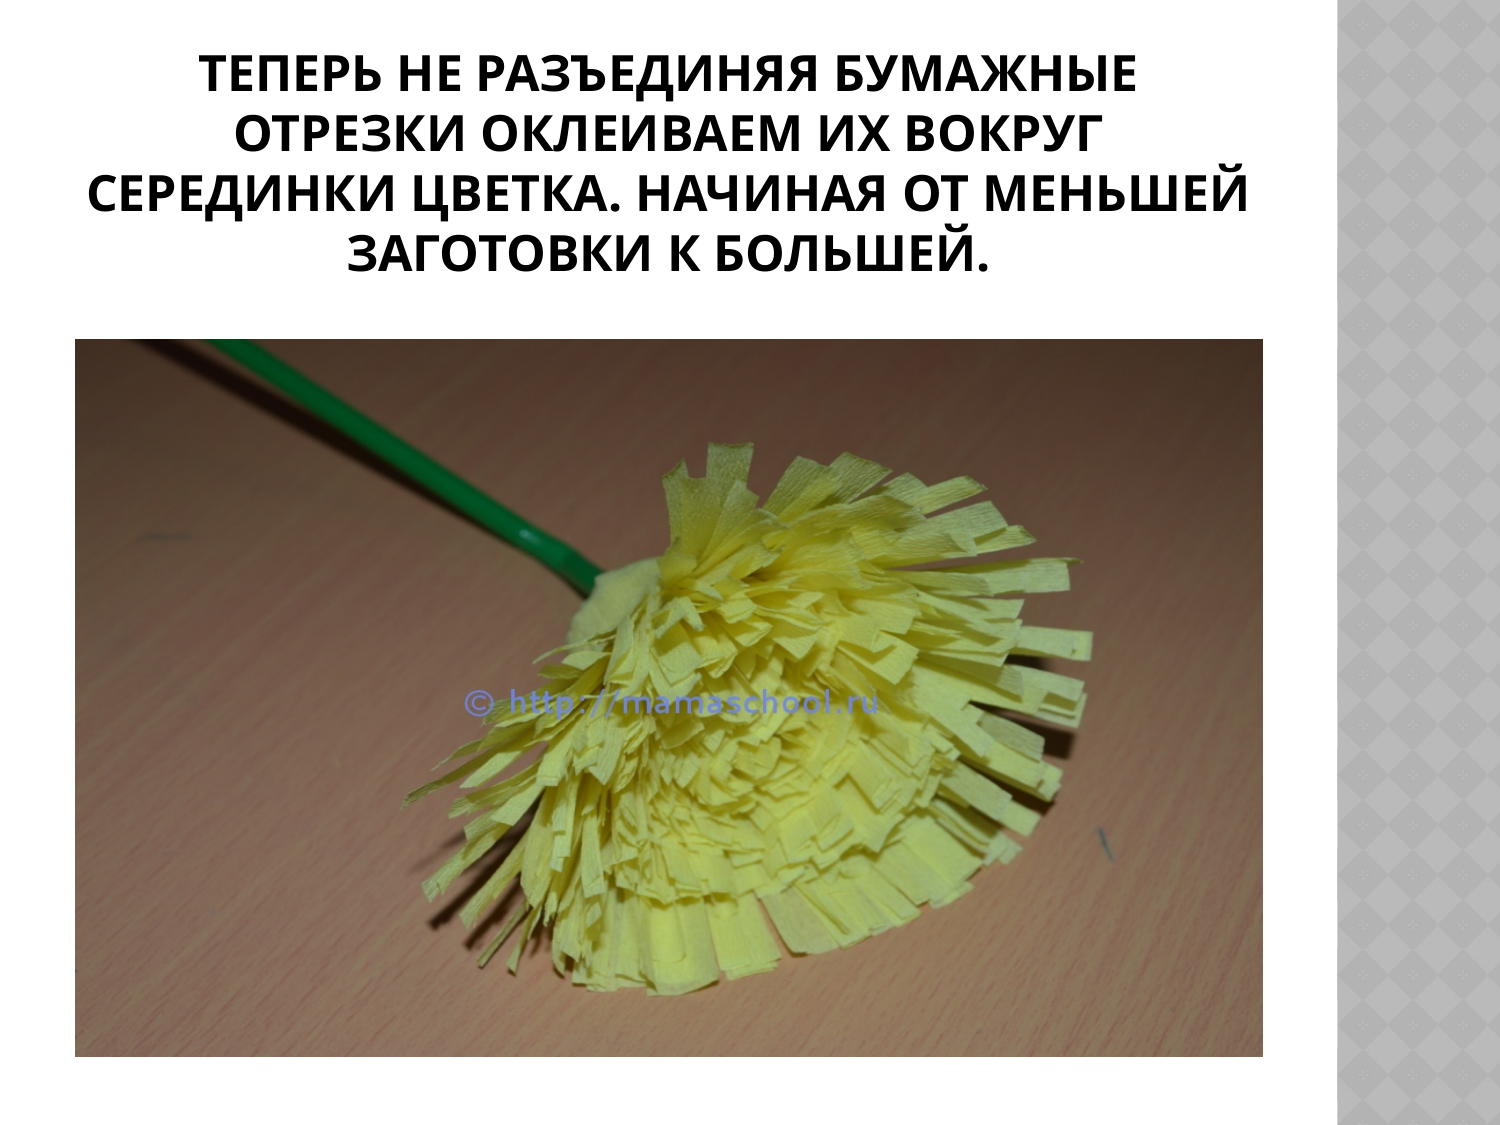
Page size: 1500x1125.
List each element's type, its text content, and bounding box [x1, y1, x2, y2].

title Теперь не разъединяя бумажные отрезки оклеиваем их вокруг серединки цветка. Начиная от меньшей заготовки к большей. [75, 52, 1263, 282]
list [74, 339, 1263, 1057]
